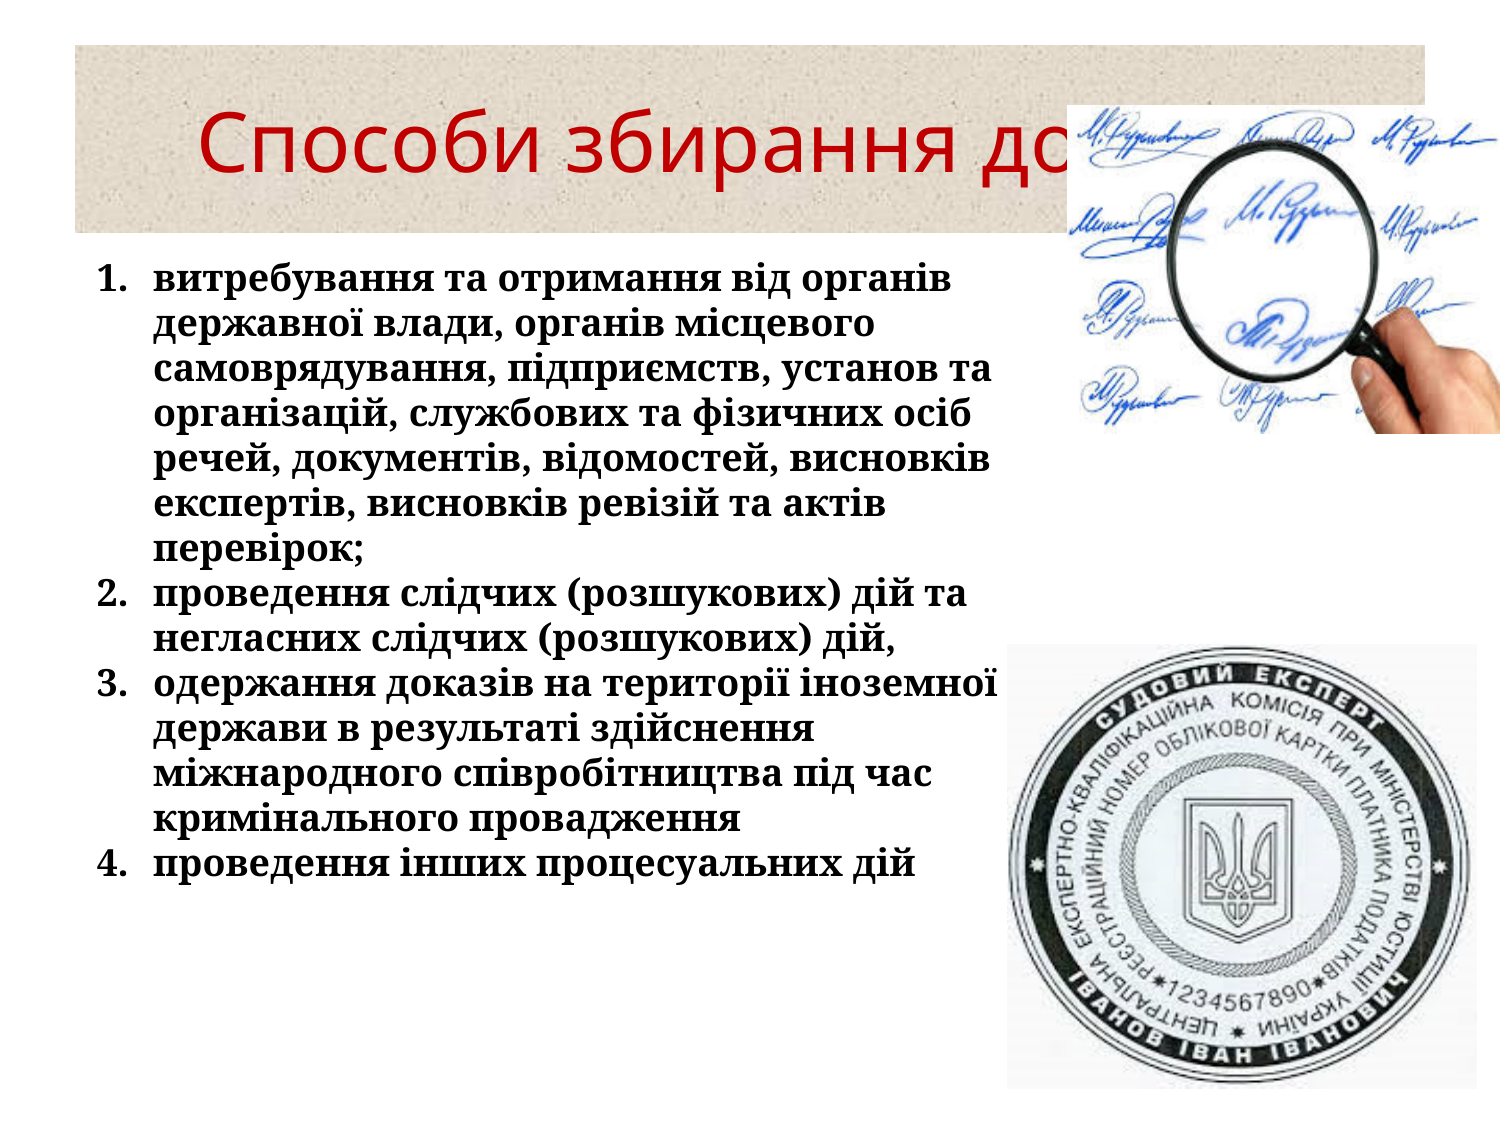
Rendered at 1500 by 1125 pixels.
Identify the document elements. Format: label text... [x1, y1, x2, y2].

picture [1007, 644, 1477, 1089]
text_box витребування та отримання від органів державної влади, органів місцевого самоврядування, підприємств, установ та організацій, службових та фізичних осіб речей, документів, відомостей, висновків експертів, висновків ревізій та актів перевірок; проведення слідчих (розшукових) дій та негласних слідчих (розшукових) дій, одержання доказів на території іноземної держави в результаті здійснення міжнародного співробітництва під час кримінального провадження проведення інших процесуальних дій [82, 246, 1032, 892]
picture [1066, 105, 1500, 434]
title Способи збирання доказів [75, 45, 1425, 233]
